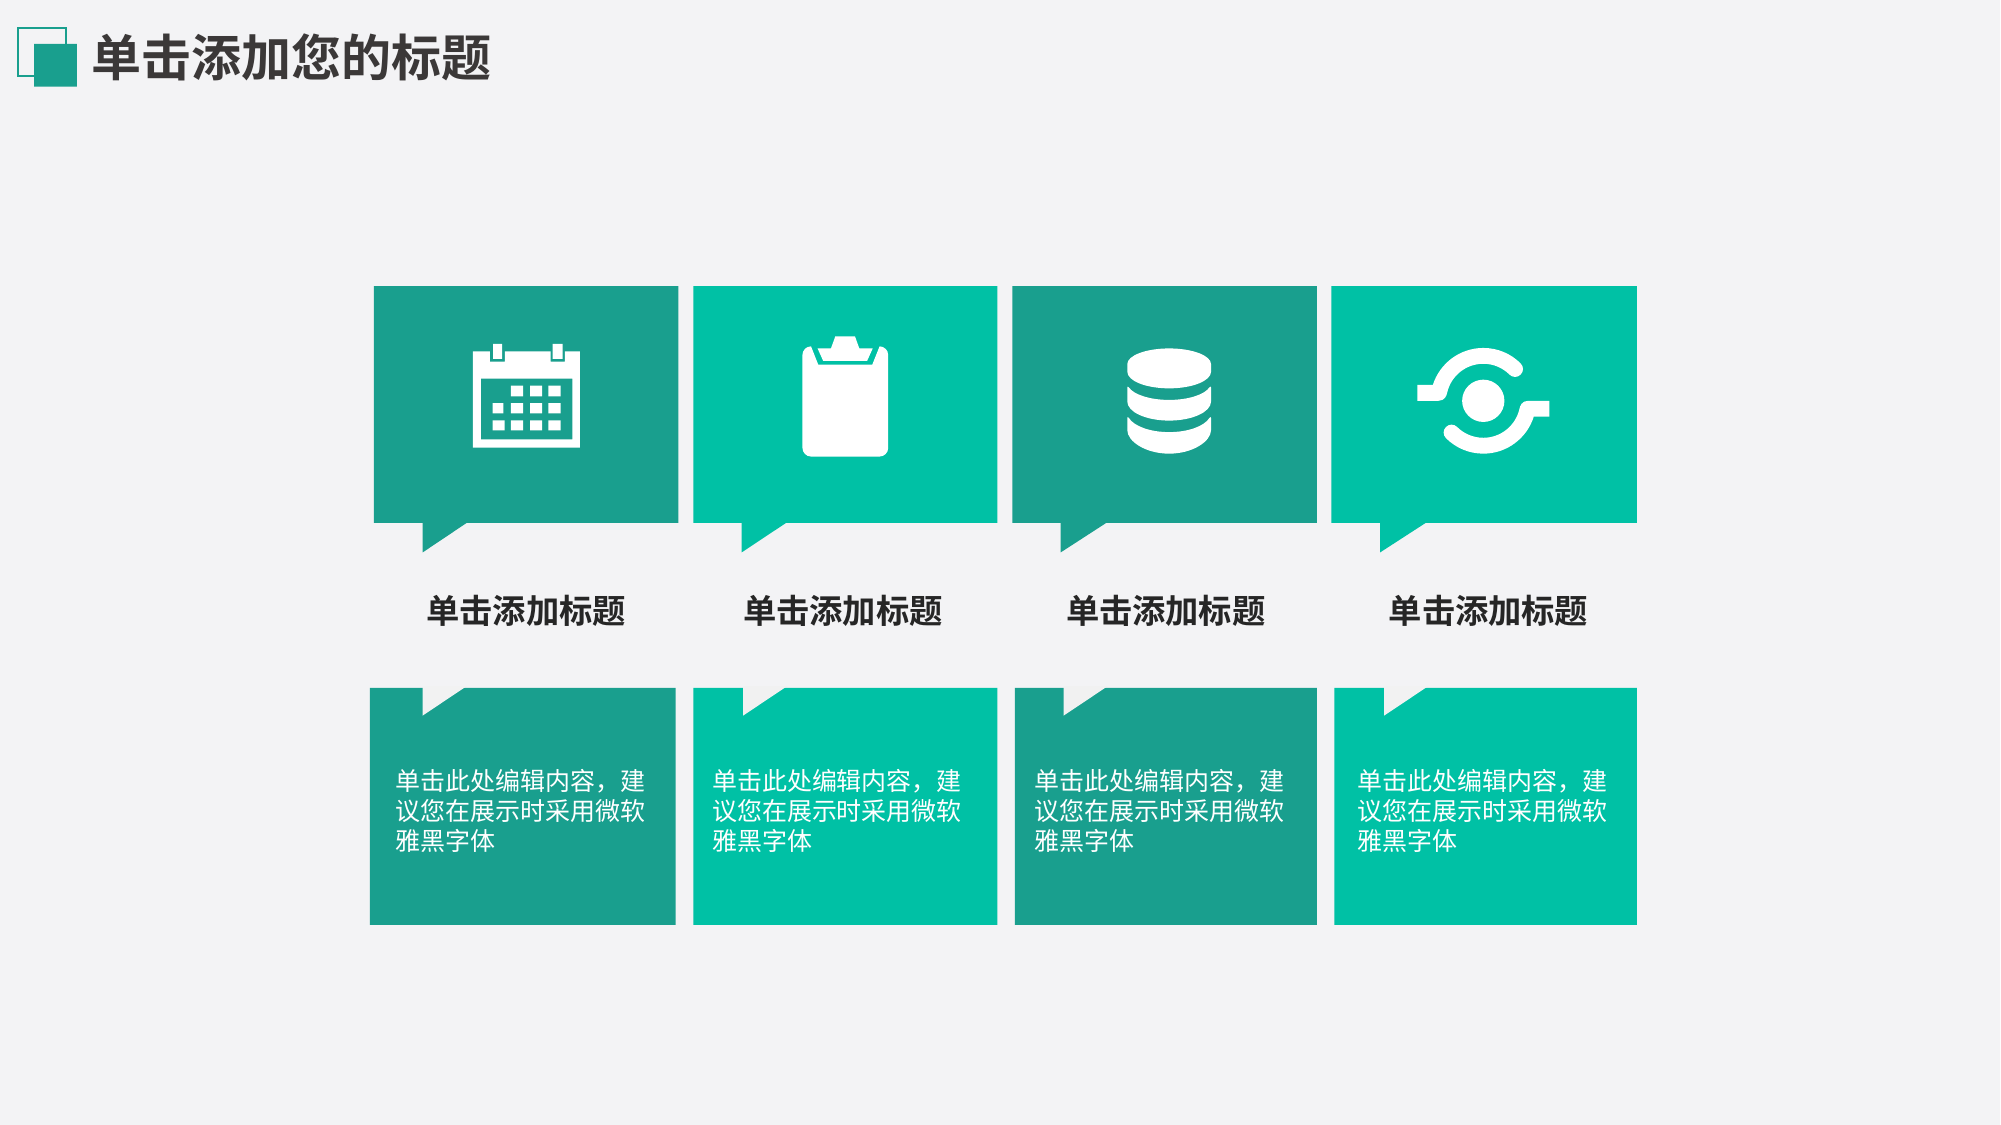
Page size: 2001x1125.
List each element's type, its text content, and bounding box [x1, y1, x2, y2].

text_box [472, 351, 580, 448]
text_box [492, 403, 504, 414]
text_box [1127, 386, 1212, 421]
text_box [1417, 347, 1524, 401]
text_box [743, 686, 788, 716]
text_box 单击此处编辑内容，建议您在展示时采用微软雅黑字体 [1034, 765, 1297, 856]
text_box [530, 420, 543, 431]
text_box 单击添加标题 [1369, 582, 1608, 638]
text_box [1384, 686, 1429, 716]
text_box [510, 385, 524, 397]
text_box [802, 346, 889, 457]
text_box [1443, 400, 1550, 454]
text_box [548, 403, 561, 414]
text_box [1014, 687, 1317, 925]
text_box [1063, 686, 1108, 716]
text_box [510, 403, 524, 414]
text_box [548, 385, 561, 397]
text_box [1331, 286, 1637, 553]
text_box 单击添加标题 [407, 582, 645, 638]
text_box [422, 686, 467, 716]
text_box [1462, 379, 1505, 422]
text_box 单击添加标题 [1047, 582, 1285, 638]
text_box 单击此处编辑内容，建议您在展示时采用微软雅黑字体 [1357, 765, 1620, 856]
text_box [1012, 286, 1317, 553]
text_box 单击添加标题 [724, 582, 962, 638]
text_box 单击添加您的标题 [76, 19, 565, 94]
text_box [693, 687, 998, 925]
text_box [552, 343, 563, 359]
text_box 单击此处编辑内容，建议您在展示时采用微软雅黑字体 [395, 765, 657, 856]
text_box [1127, 417, 1212, 454]
text_box [493, 343, 503, 359]
text_box [373, 286, 679, 553]
text_box [369, 687, 676, 925]
text_box 单击此处编辑内容，建议您在展示时采用微软雅黑字体 [712, 765, 974, 856]
text_box [530, 403, 543, 414]
text_box [510, 420, 524, 431]
text_box [1127, 348, 1212, 389]
text_box [530, 385, 543, 397]
text_box [492, 420, 505, 431]
text_box [693, 286, 998, 553]
text_box [1334, 687, 1637, 925]
text_box [817, 336, 873, 361]
text_box [548, 420, 561, 431]
